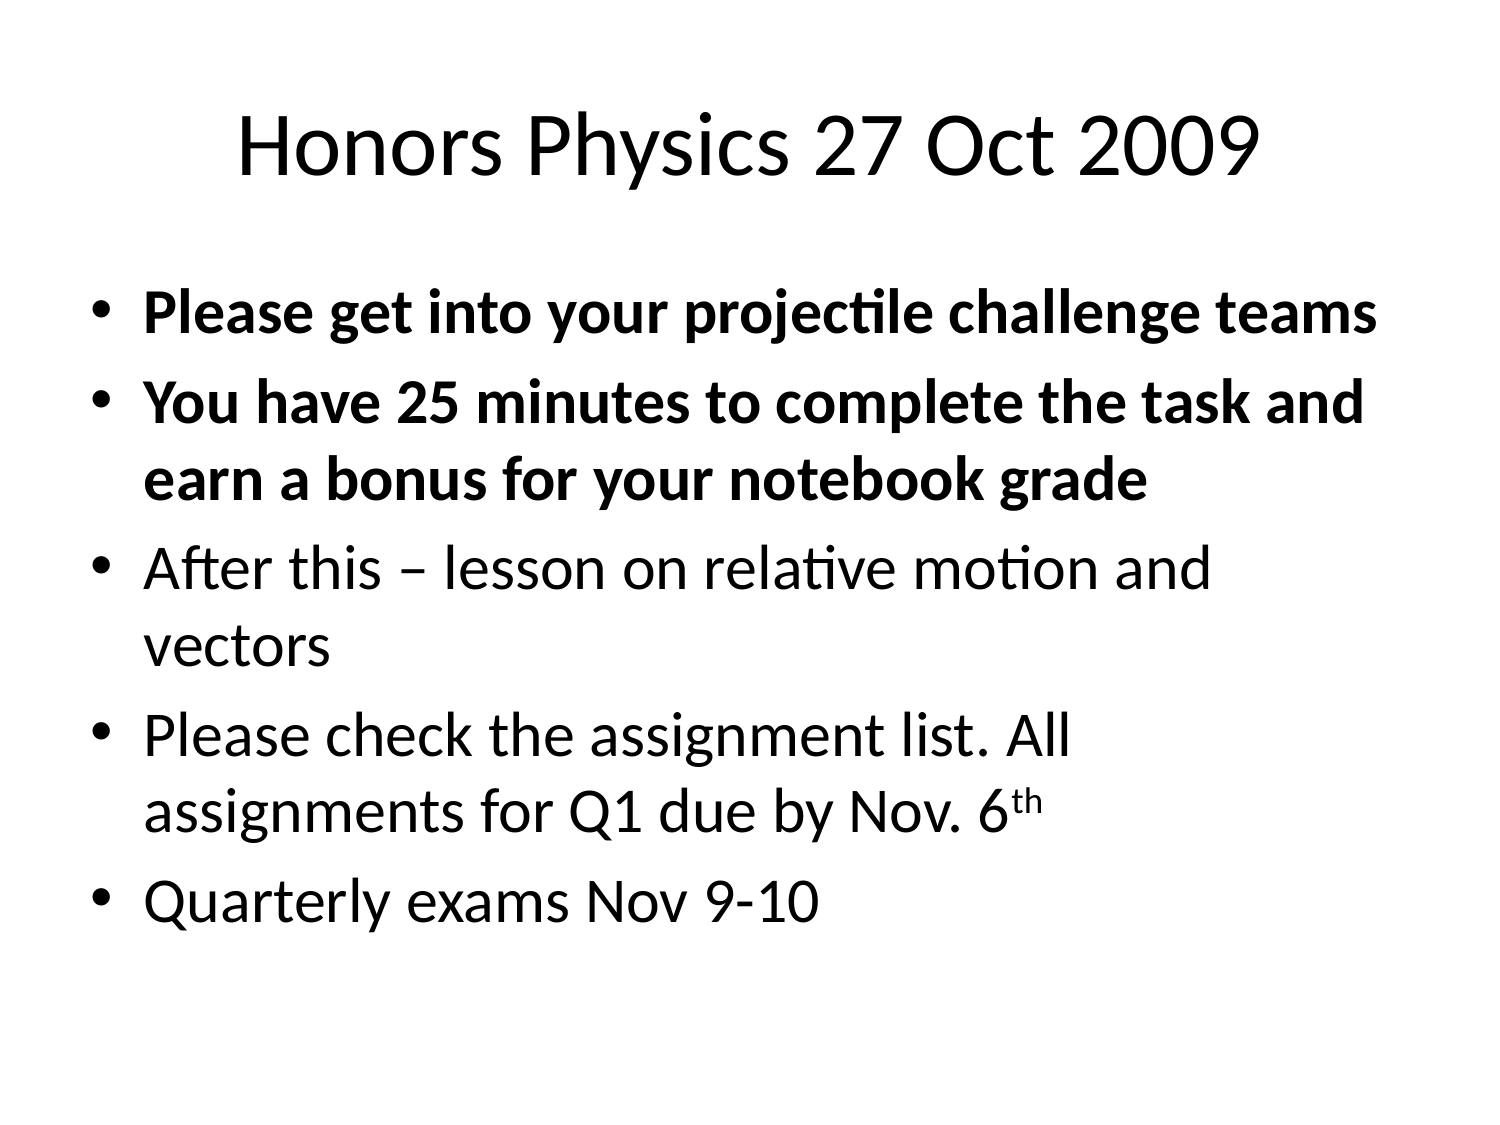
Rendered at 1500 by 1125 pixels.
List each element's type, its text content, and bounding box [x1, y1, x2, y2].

list Please get into your projectile challenge teams You have 25 minutes to complete the task and earn a bonus for your notebook grade After this – lesson on relative motion and vectors Please check the assignment list. All assignments for Q1 due by Nov. 6th Quarterly exams Nov 9-10 [75, 262, 1425, 1005]
title Honors Physics 27 Oct 2009 [75, 45, 1425, 233]
